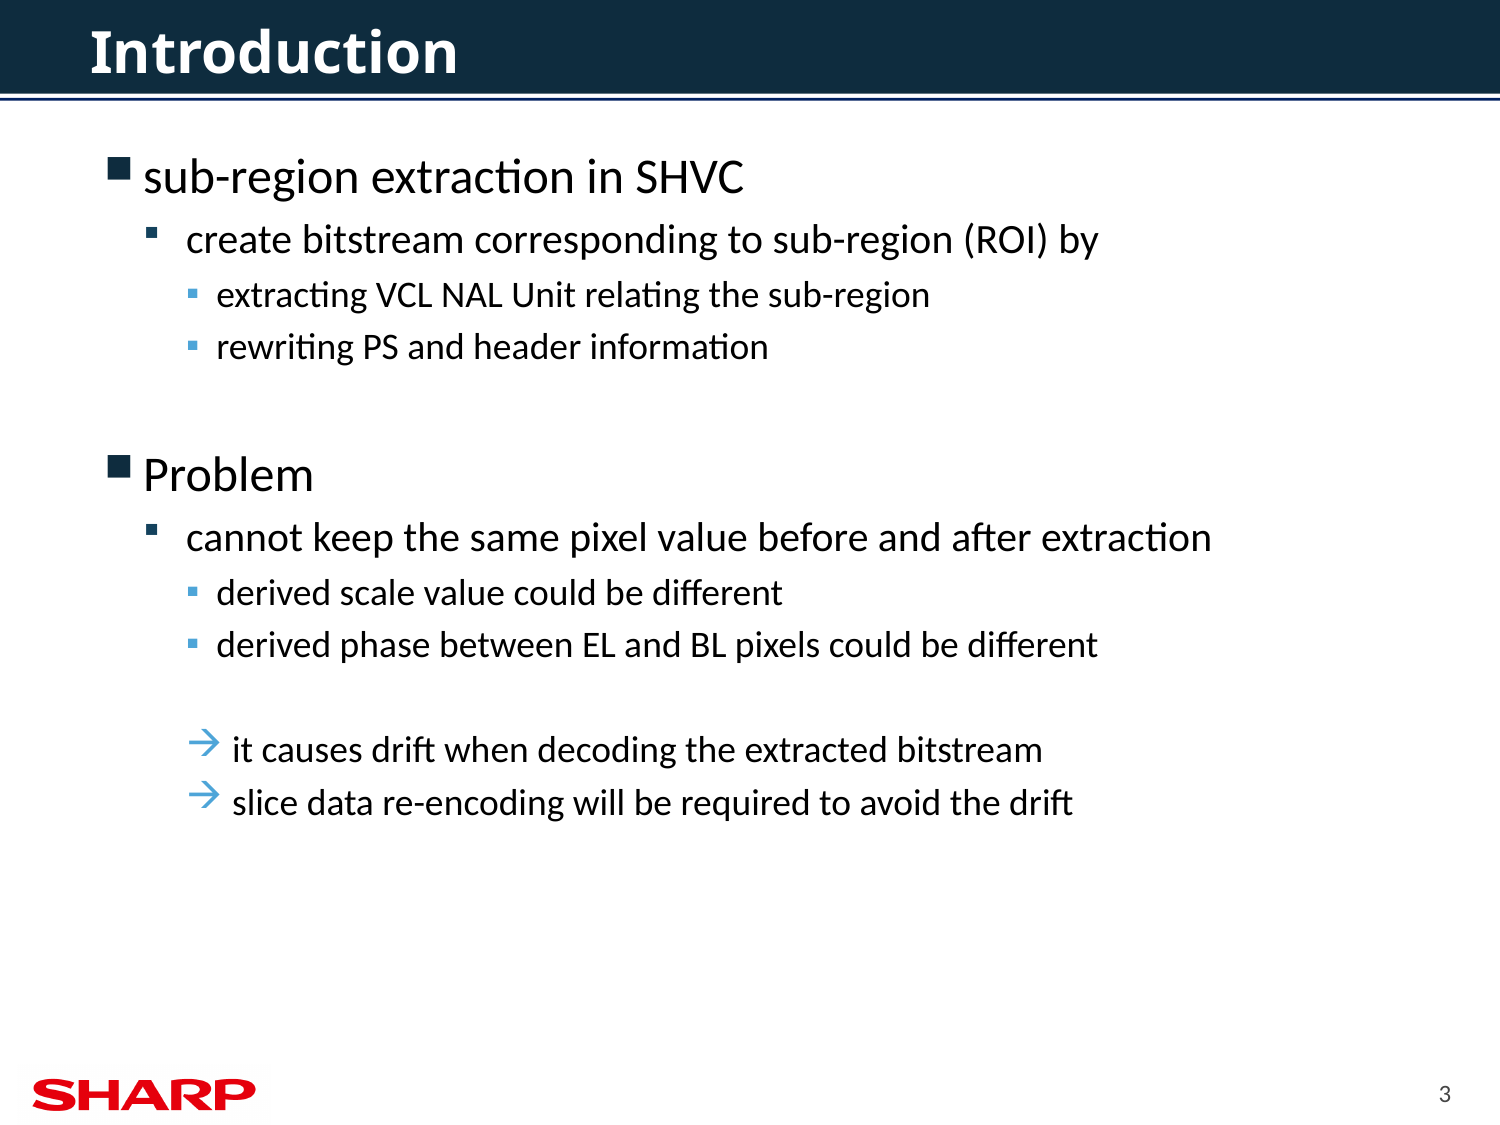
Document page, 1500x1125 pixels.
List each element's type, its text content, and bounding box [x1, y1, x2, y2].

slide_number 3 [1345, 1062, 1467, 1108]
picture [17, 1064, 271, 1125]
list sub-region extraction in SHVC create bitstream corresponding to sub-region (ROI) by extracting VCL NAL Unit relating the sub-region rewriting PS and header information Problem cannot keep the same pixel value before and after extraction derived scale value could be different derived phase between EL and BL pixels could be different it causes drift when decoding the extracted bitstream slice data re-encoding will be required to avoid the drift [74, 128, 1426, 1051]
title Introduction [74, 15, 1426, 85]
